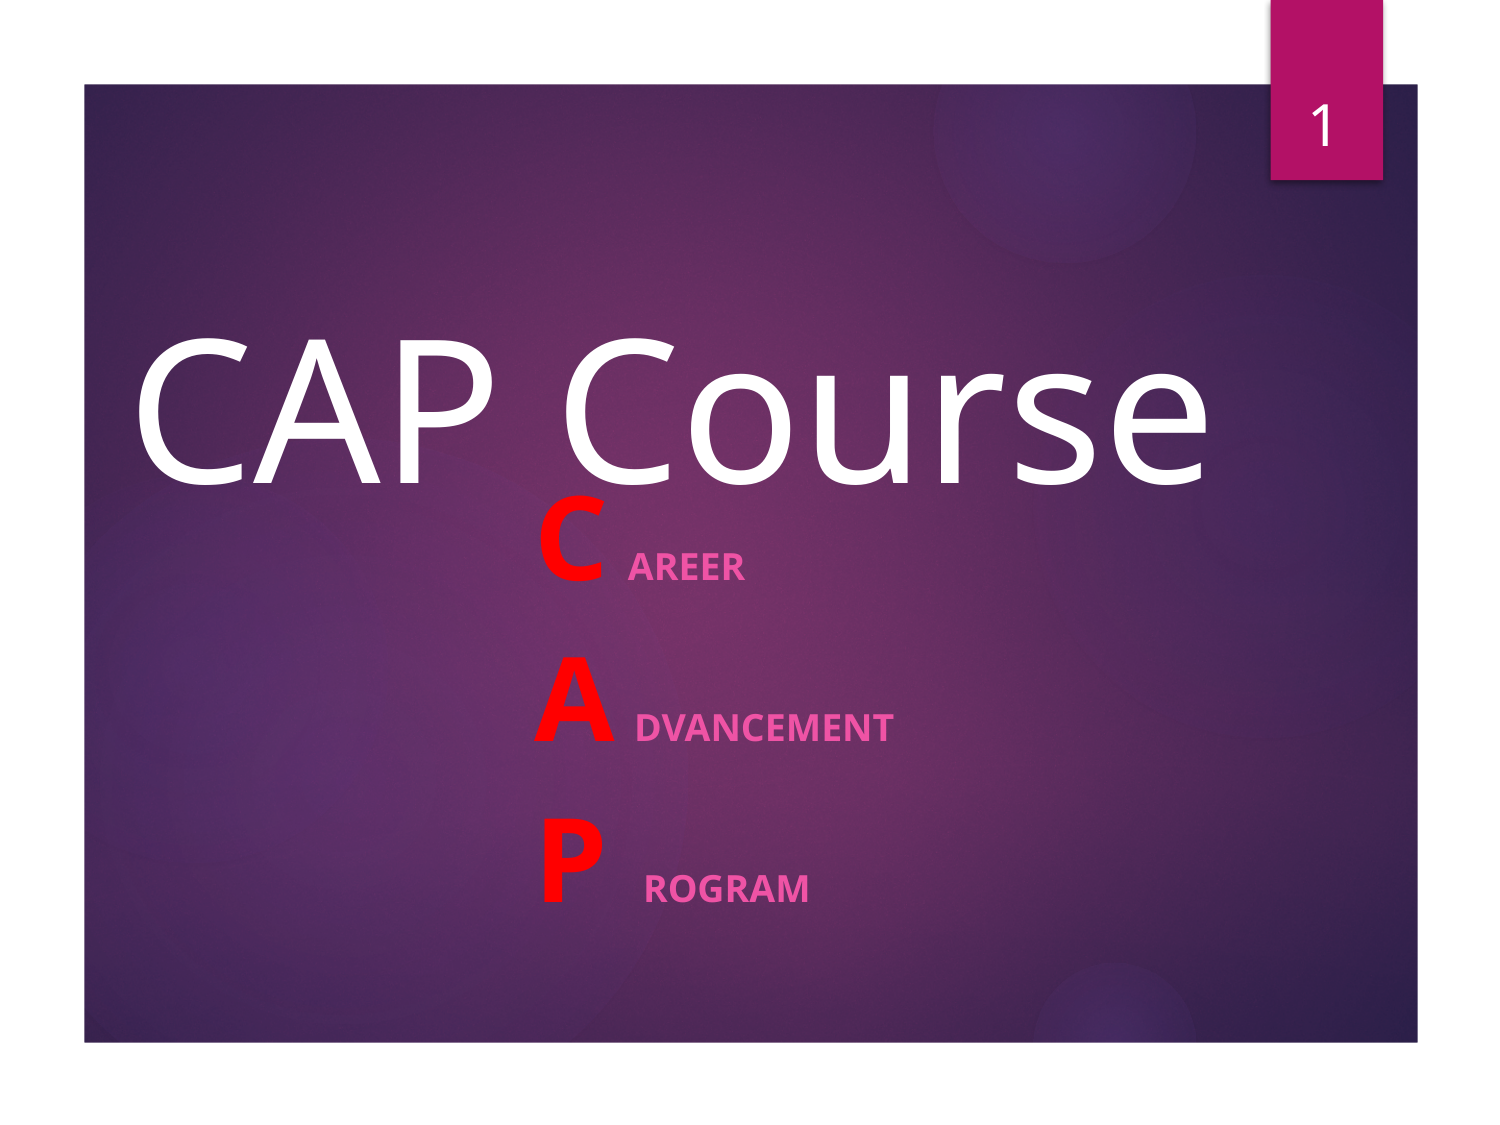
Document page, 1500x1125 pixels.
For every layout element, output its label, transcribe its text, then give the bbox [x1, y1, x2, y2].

title CAP Course [112, 90, 1388, 532]
slide_number 1 [1259, 48, 1390, 175]
subtitle C AREER A DVANCEMENT P ROGRAM [225, 456, 1275, 965]
